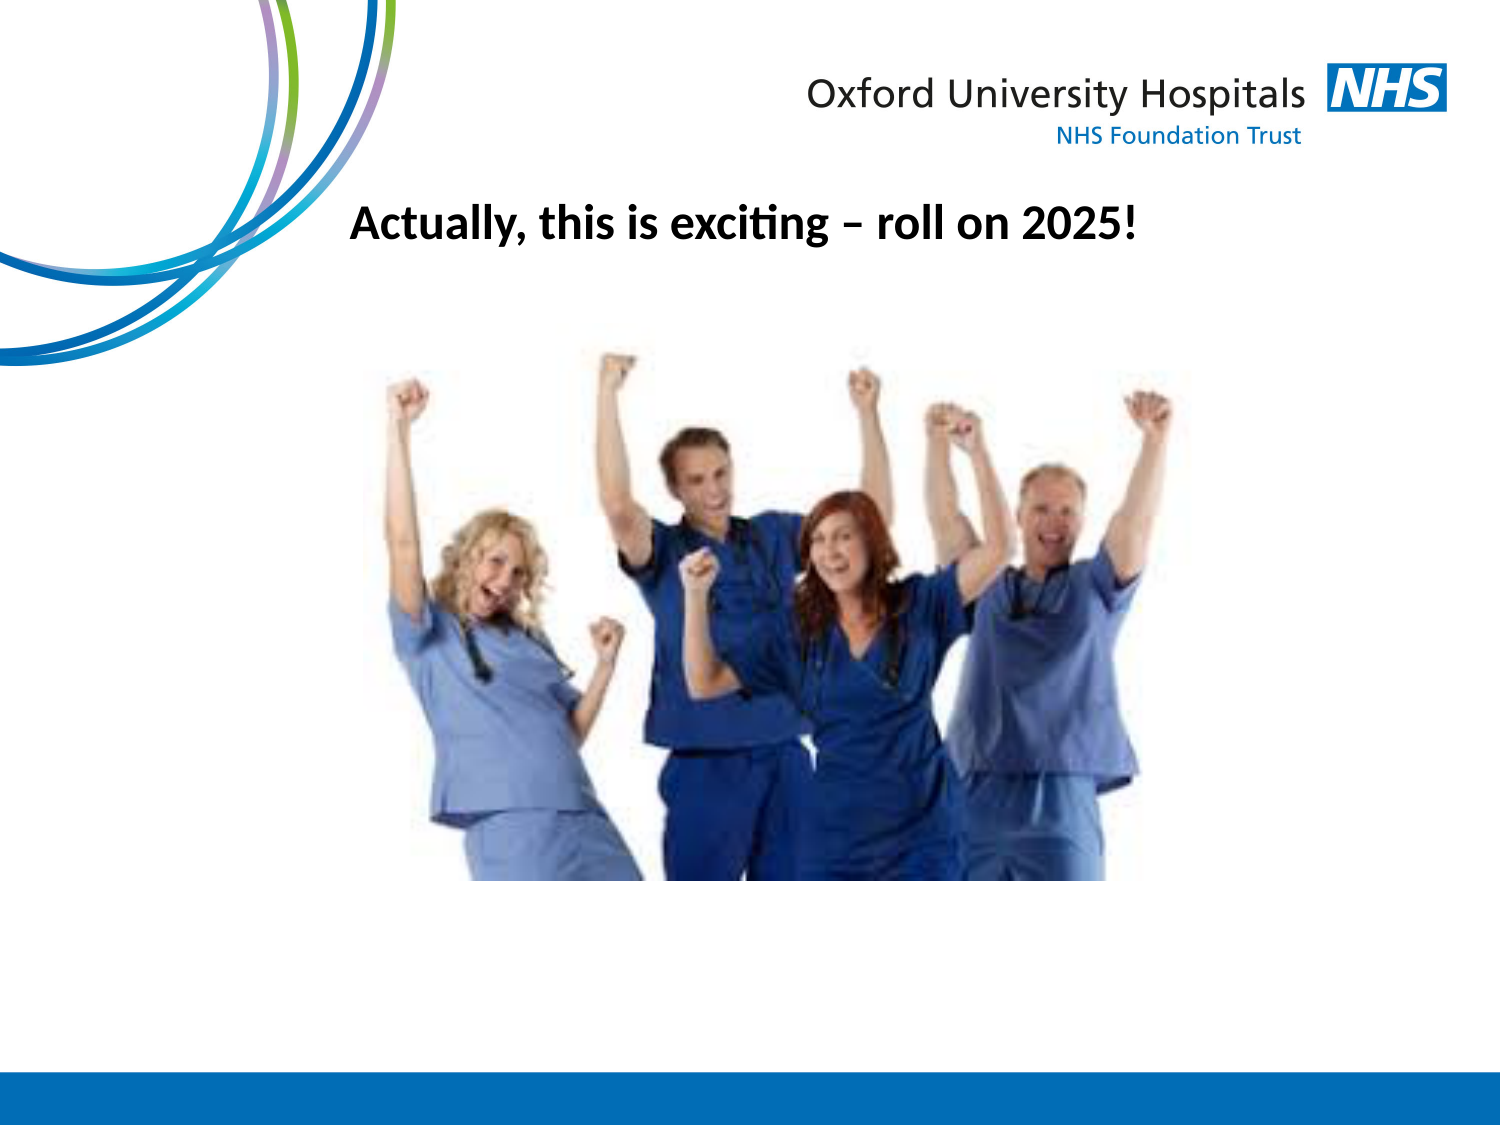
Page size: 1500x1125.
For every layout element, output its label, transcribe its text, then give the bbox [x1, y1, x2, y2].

title Actually, this is exciting – roll on 2025! [75, 151, 1425, 289]
picture [0, 0, 1500, 1125]
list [362, 323, 1199, 881]
